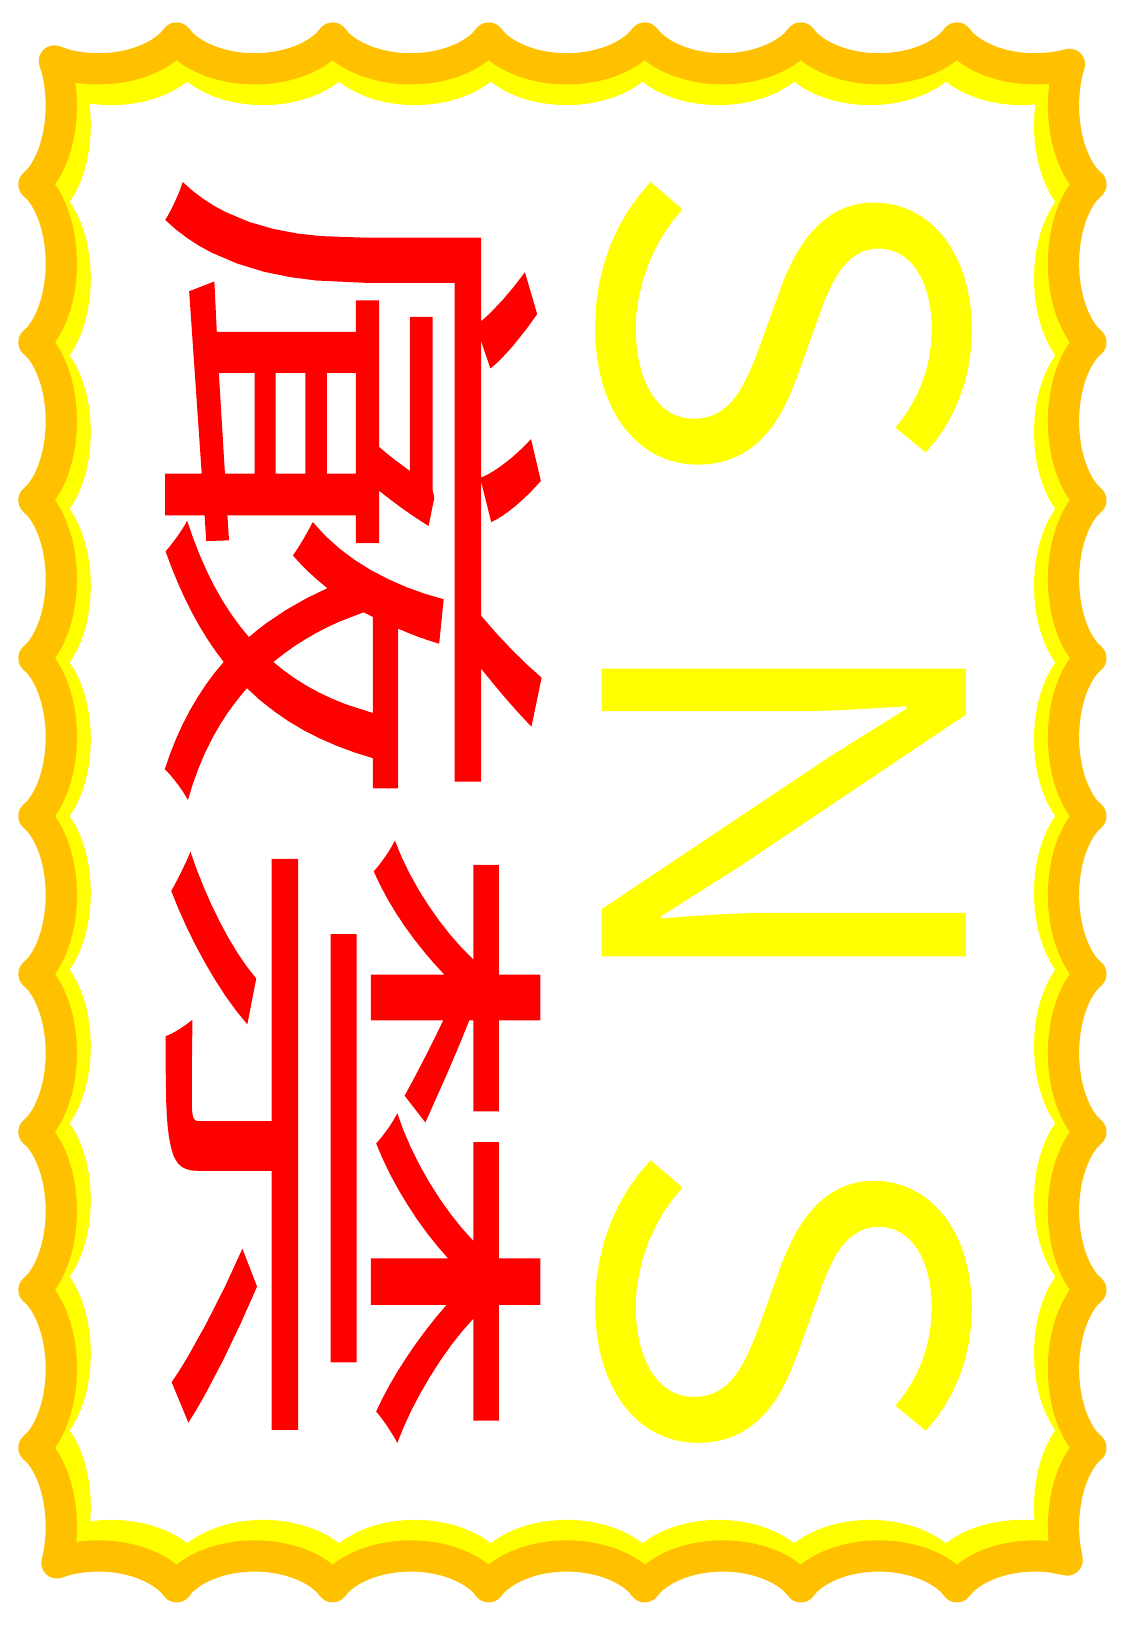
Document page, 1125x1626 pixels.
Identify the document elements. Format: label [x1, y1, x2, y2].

text_box [33, 37, 1092, 1588]
